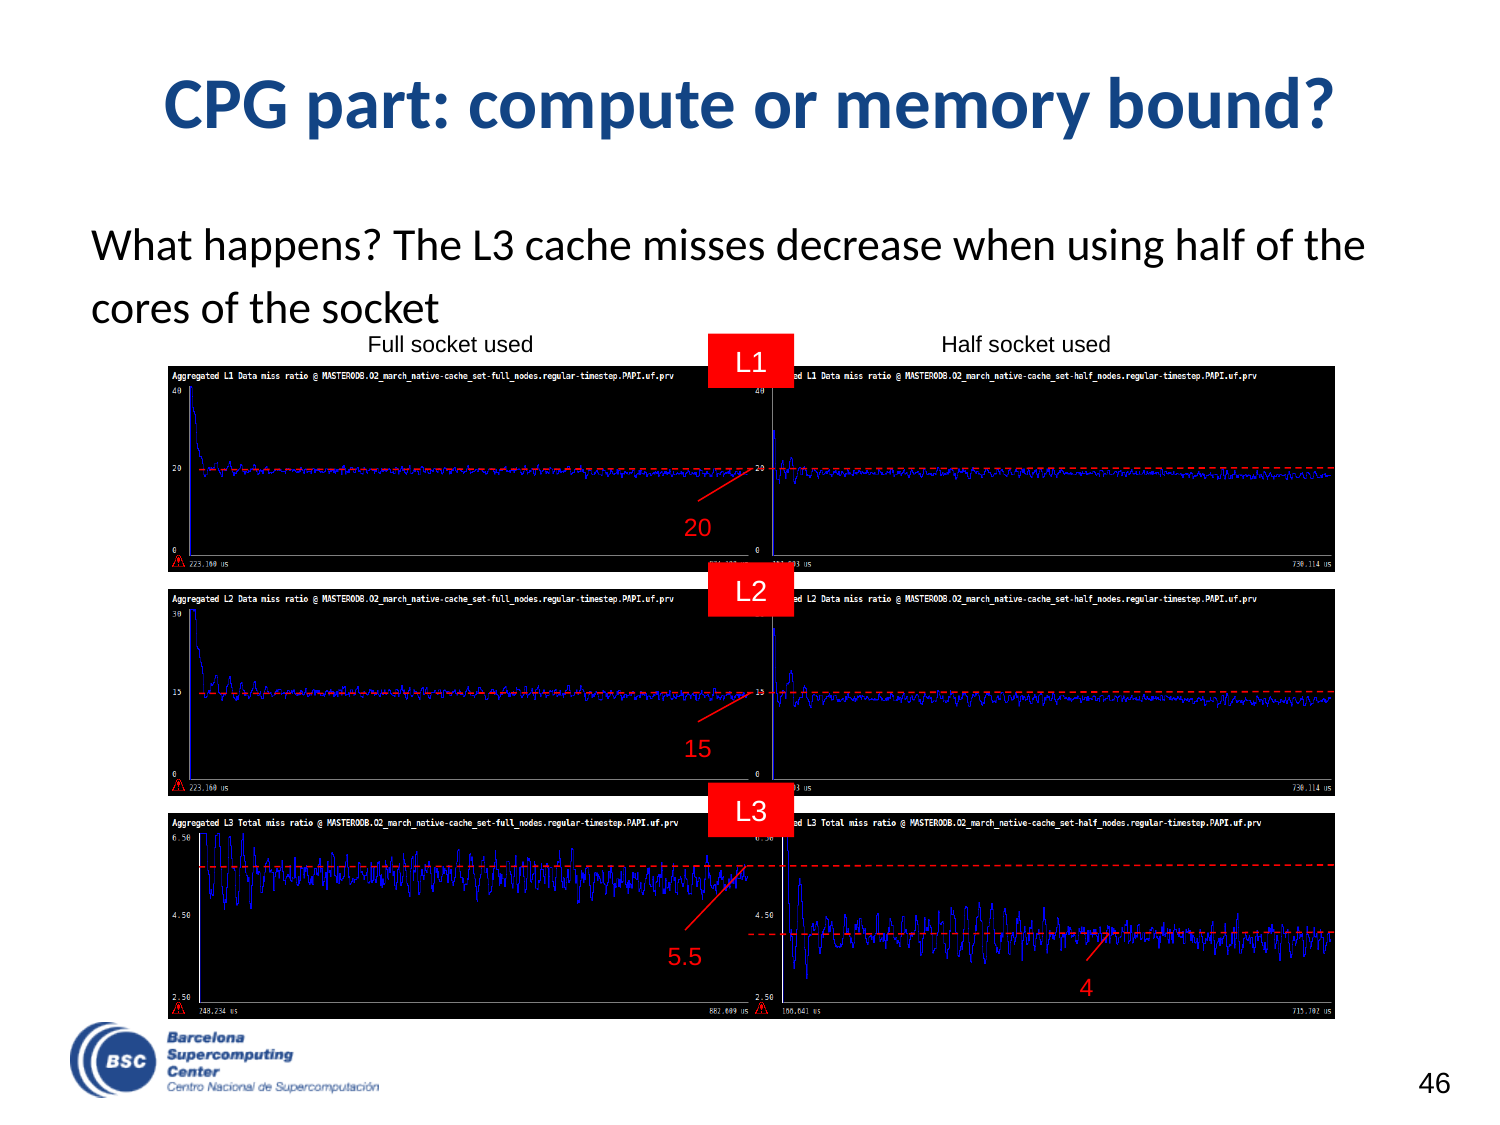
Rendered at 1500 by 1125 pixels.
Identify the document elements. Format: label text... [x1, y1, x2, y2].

list What happens? The L3 cache misses decrease when using half of the cores of the socket [76, 199, 1427, 328]
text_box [167, 314, 1335, 1020]
picture [70, 1022, 379, 1098]
slide_number ‹#› [1403, 1038, 1494, 1125]
title CPG part: compute or memory bound? [76, 35, 1427, 174]
